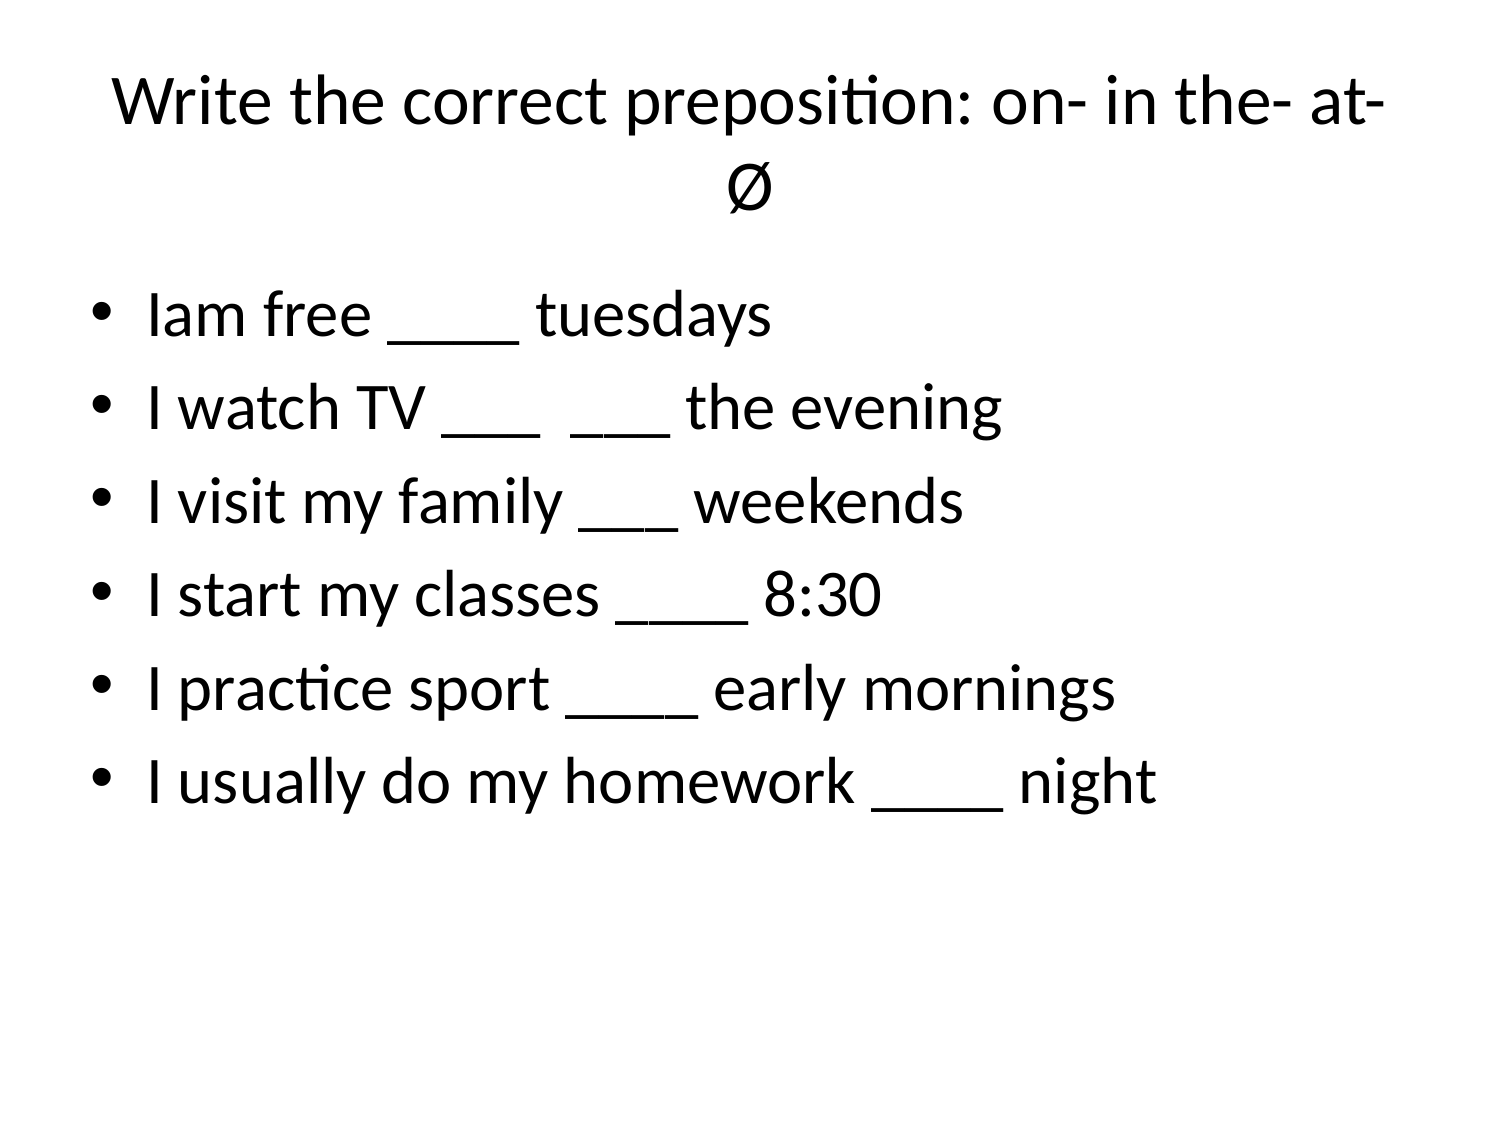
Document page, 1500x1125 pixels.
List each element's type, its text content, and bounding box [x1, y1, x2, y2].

title Write the correct preposition: on- in the- at- Ø [75, 45, 1425, 233]
list Iam free ____ tuesdays I watch TV ___ ___ the evening I visit my family ___ weekends I start my classes ____ 8:30 I practice sport ____ early mornings I usually do my homework ____ night [75, 262, 1425, 1005]
